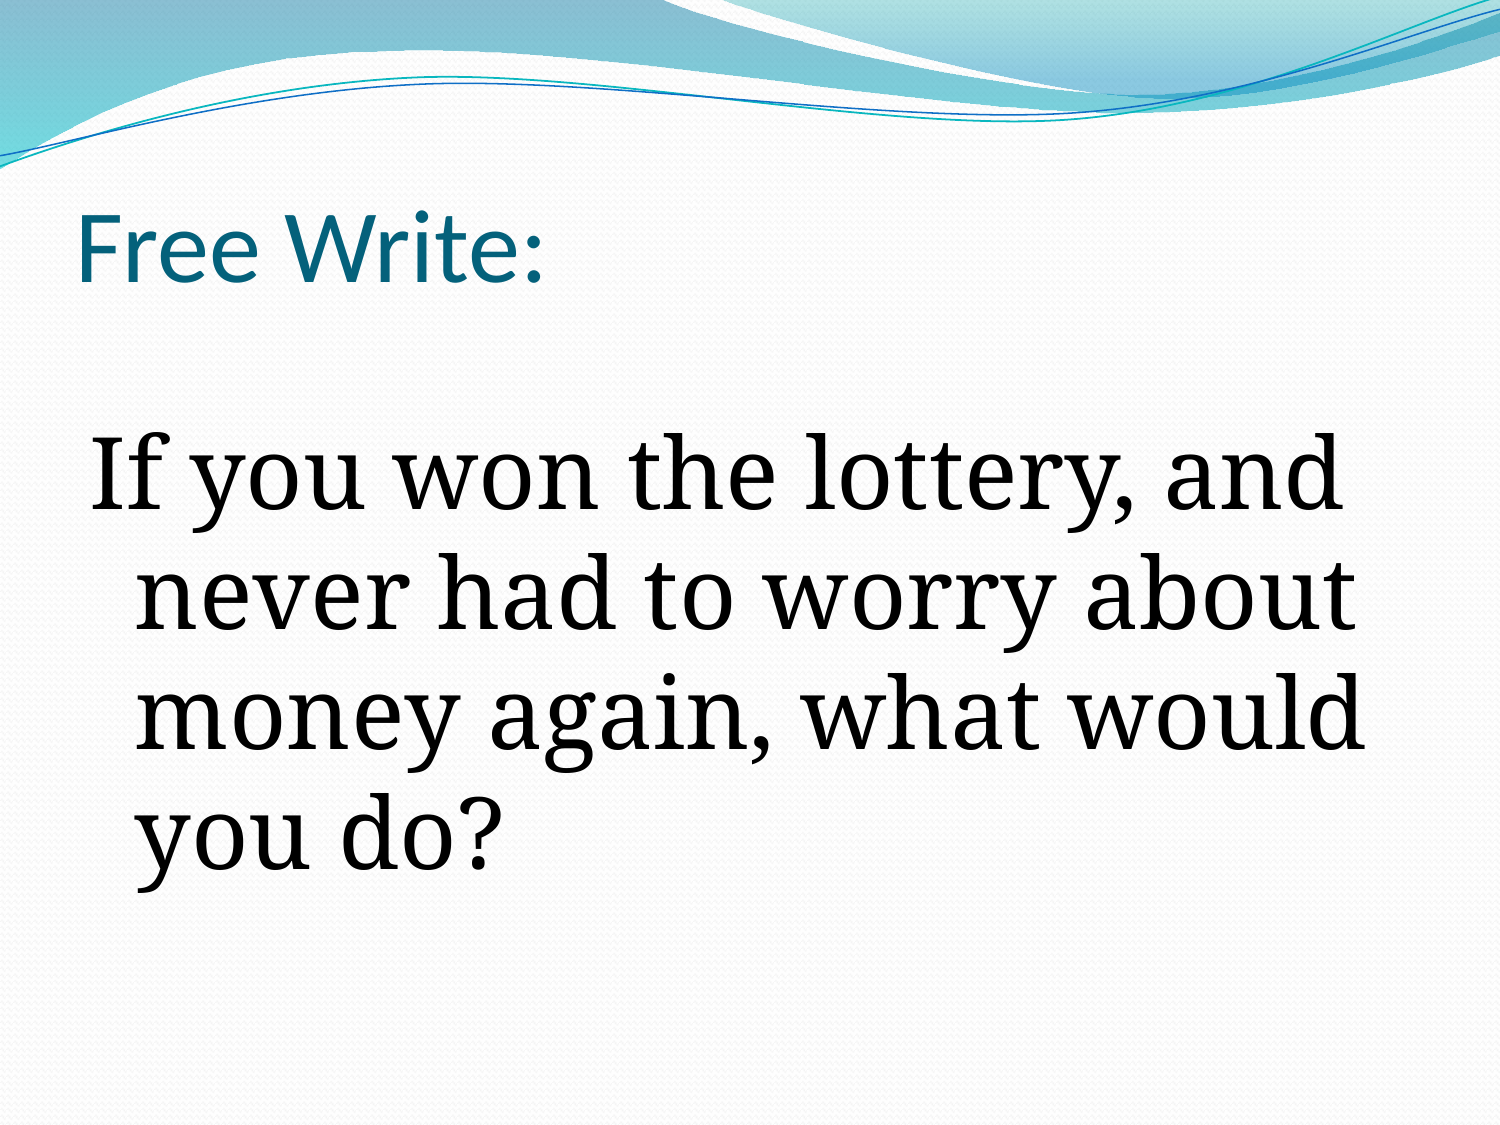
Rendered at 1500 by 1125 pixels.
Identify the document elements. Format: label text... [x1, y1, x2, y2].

title Free Write: [75, 115, 1425, 303]
list If you won the lottery, and never had to worry about money again, what would you do? [75, 317, 1425, 1038]
